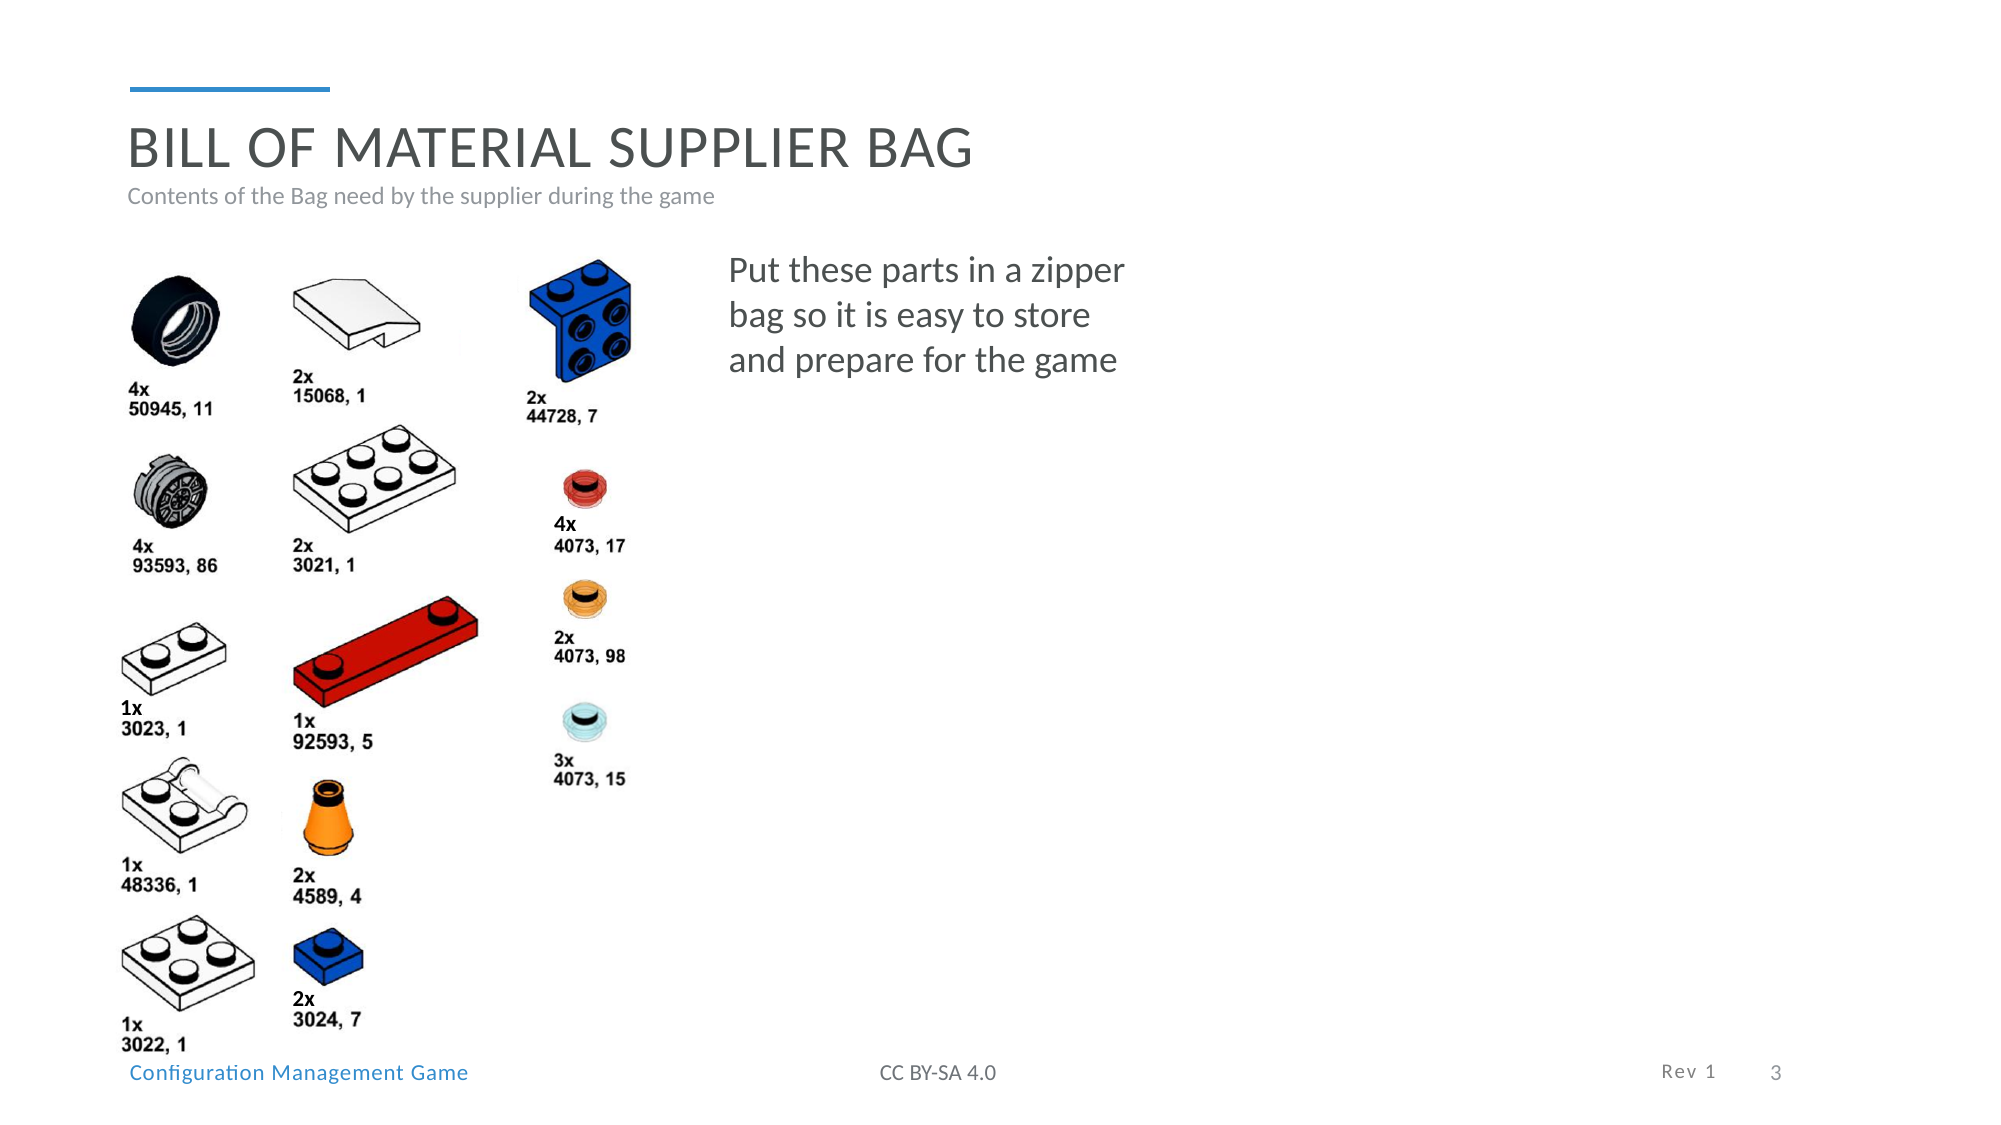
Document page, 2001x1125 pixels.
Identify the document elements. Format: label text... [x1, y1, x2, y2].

picture [272, 268, 461, 579]
list Contents of the Bag need by the supplier during the game [127, 176, 1868, 208]
picture [281, 588, 485, 1041]
text_box Put these parts in a zipper bag so it is easy to store and prepare for the game [713, 237, 1147, 388]
text_box Rev 1 [1272, 1057, 1716, 1084]
picture [114, 617, 263, 1065]
list Bill of Material Supplier Bag [127, 107, 1868, 176]
picture [517, 251, 637, 431]
picture [119, 449, 234, 589]
picture [114, 261, 237, 431]
picture [533, 449, 667, 674]
picture [533, 687, 667, 815]
